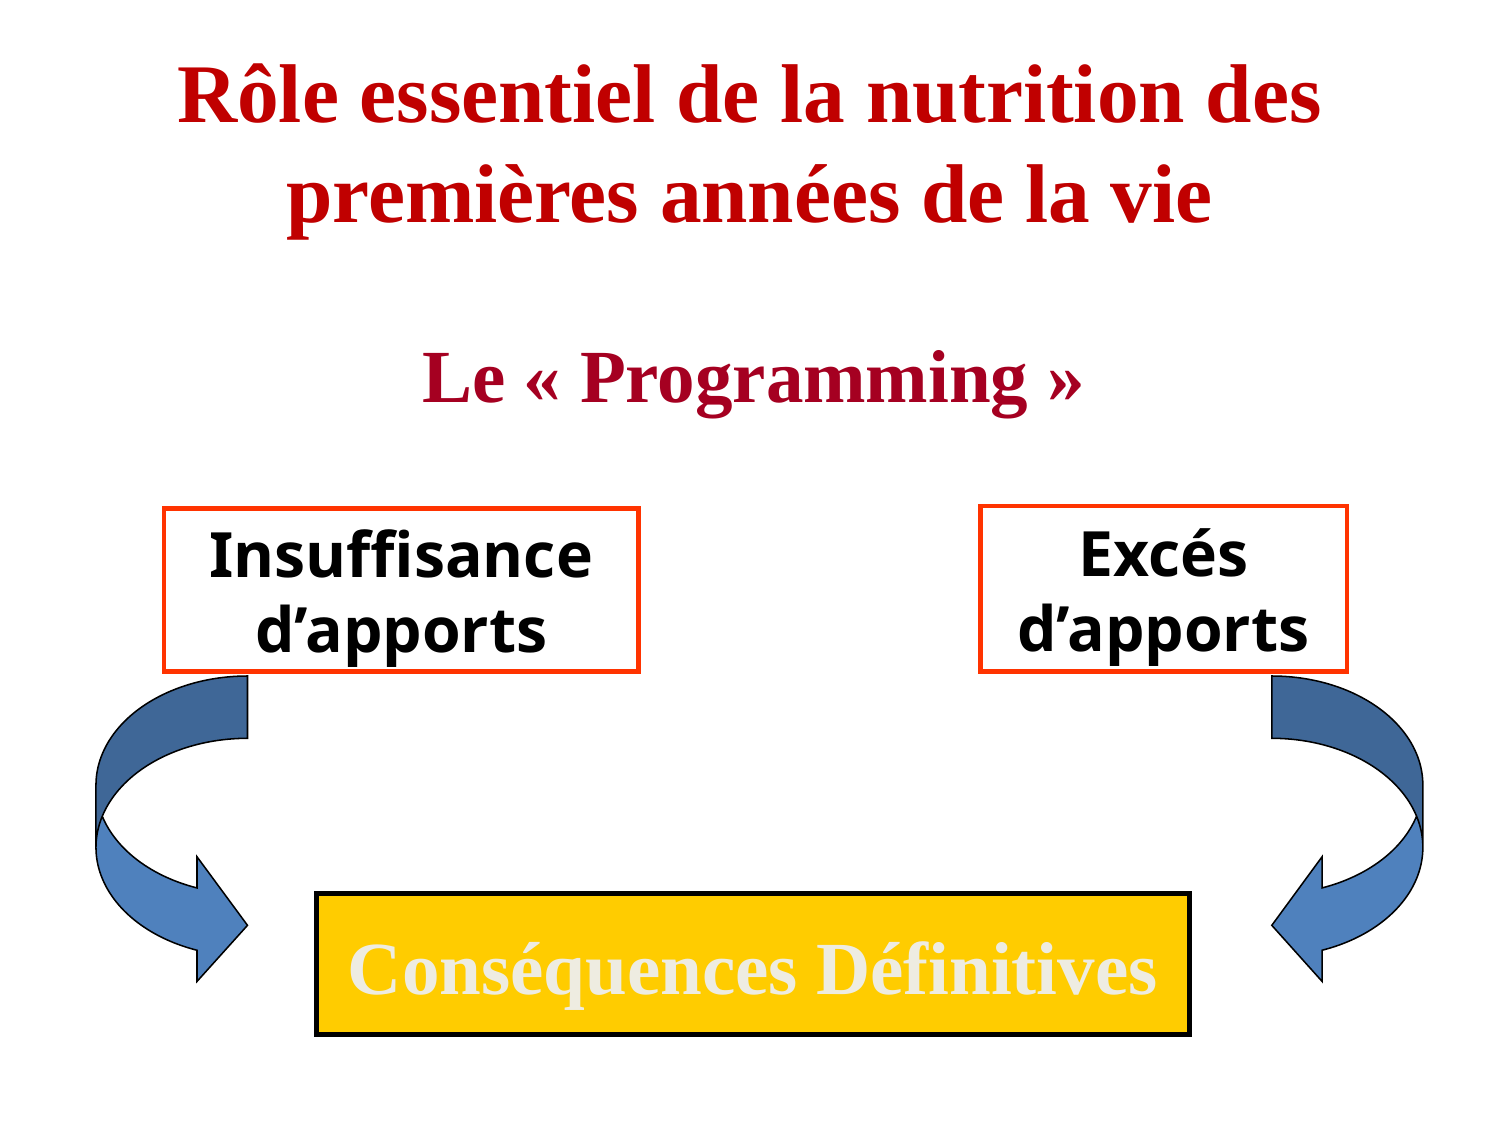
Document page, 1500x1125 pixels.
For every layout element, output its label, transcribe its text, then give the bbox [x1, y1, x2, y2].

text_box [1271, 676, 1423, 982]
text_box Le « Programming » [375, 292, 1133, 453]
title Rôle essentiel de la nutrition des premières années de la vie [74, 44, 1426, 233]
text_box Excés d’apports [980, 505, 1348, 672]
text_box [95, 676, 248, 982]
text_box Insuffisance d’apports [164, 508, 639, 672]
text_box Conséquences Définitives [316, 893, 1190, 1035]
